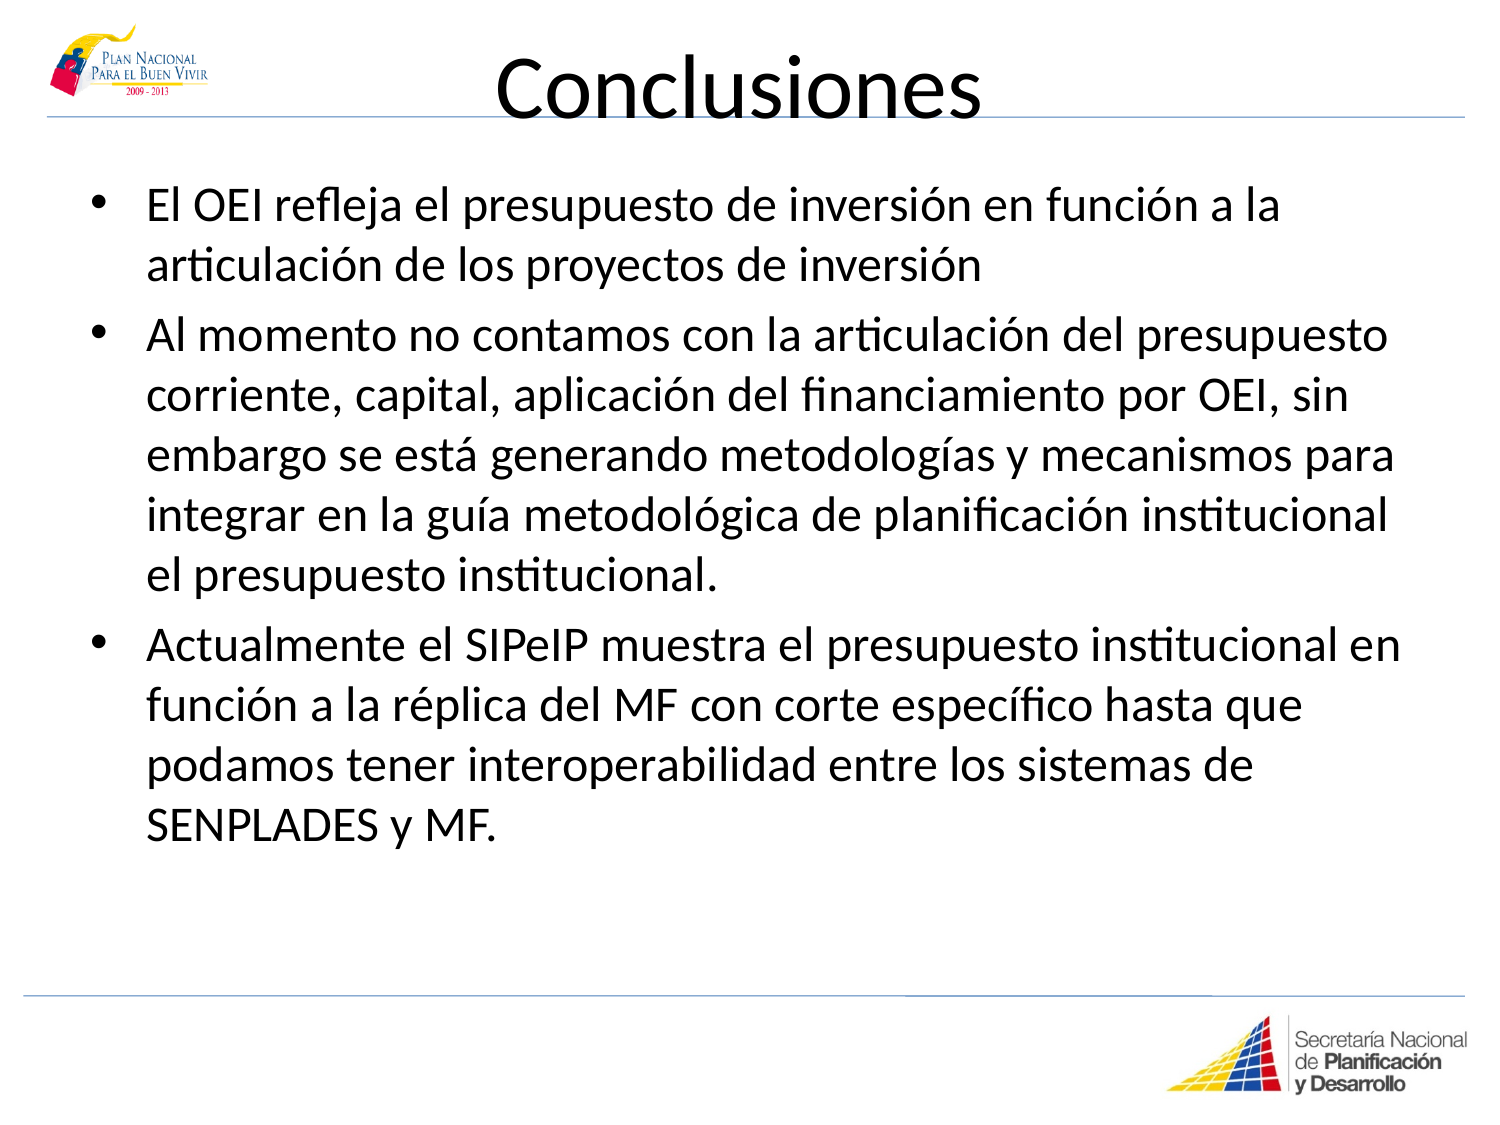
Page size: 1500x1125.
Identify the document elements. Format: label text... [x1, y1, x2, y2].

picture [1160, 1007, 1473, 1100]
picture [46, 17, 211, 106]
title Conclusiones [64, 19, 1415, 207]
list El OEI refleja el presupuesto de inversión en función a la articulación de los proyectos de inversión Al momento no contamos con la articulación del presupuesto corriente, capital, aplicación del financiamiento por OEI, sin embargo se está generando metodologías y mecanismos para integrar en la guía metodológica de planificación institucional el presupuesto institucional. Actualmente el SIPeIP muestra el presupuesto institucional en función a la réplica del MF con corte específico hasta que podamos tener interoperabilidad entre los sistemas de SENPLADES y MF. [75, 164, 1425, 968]
